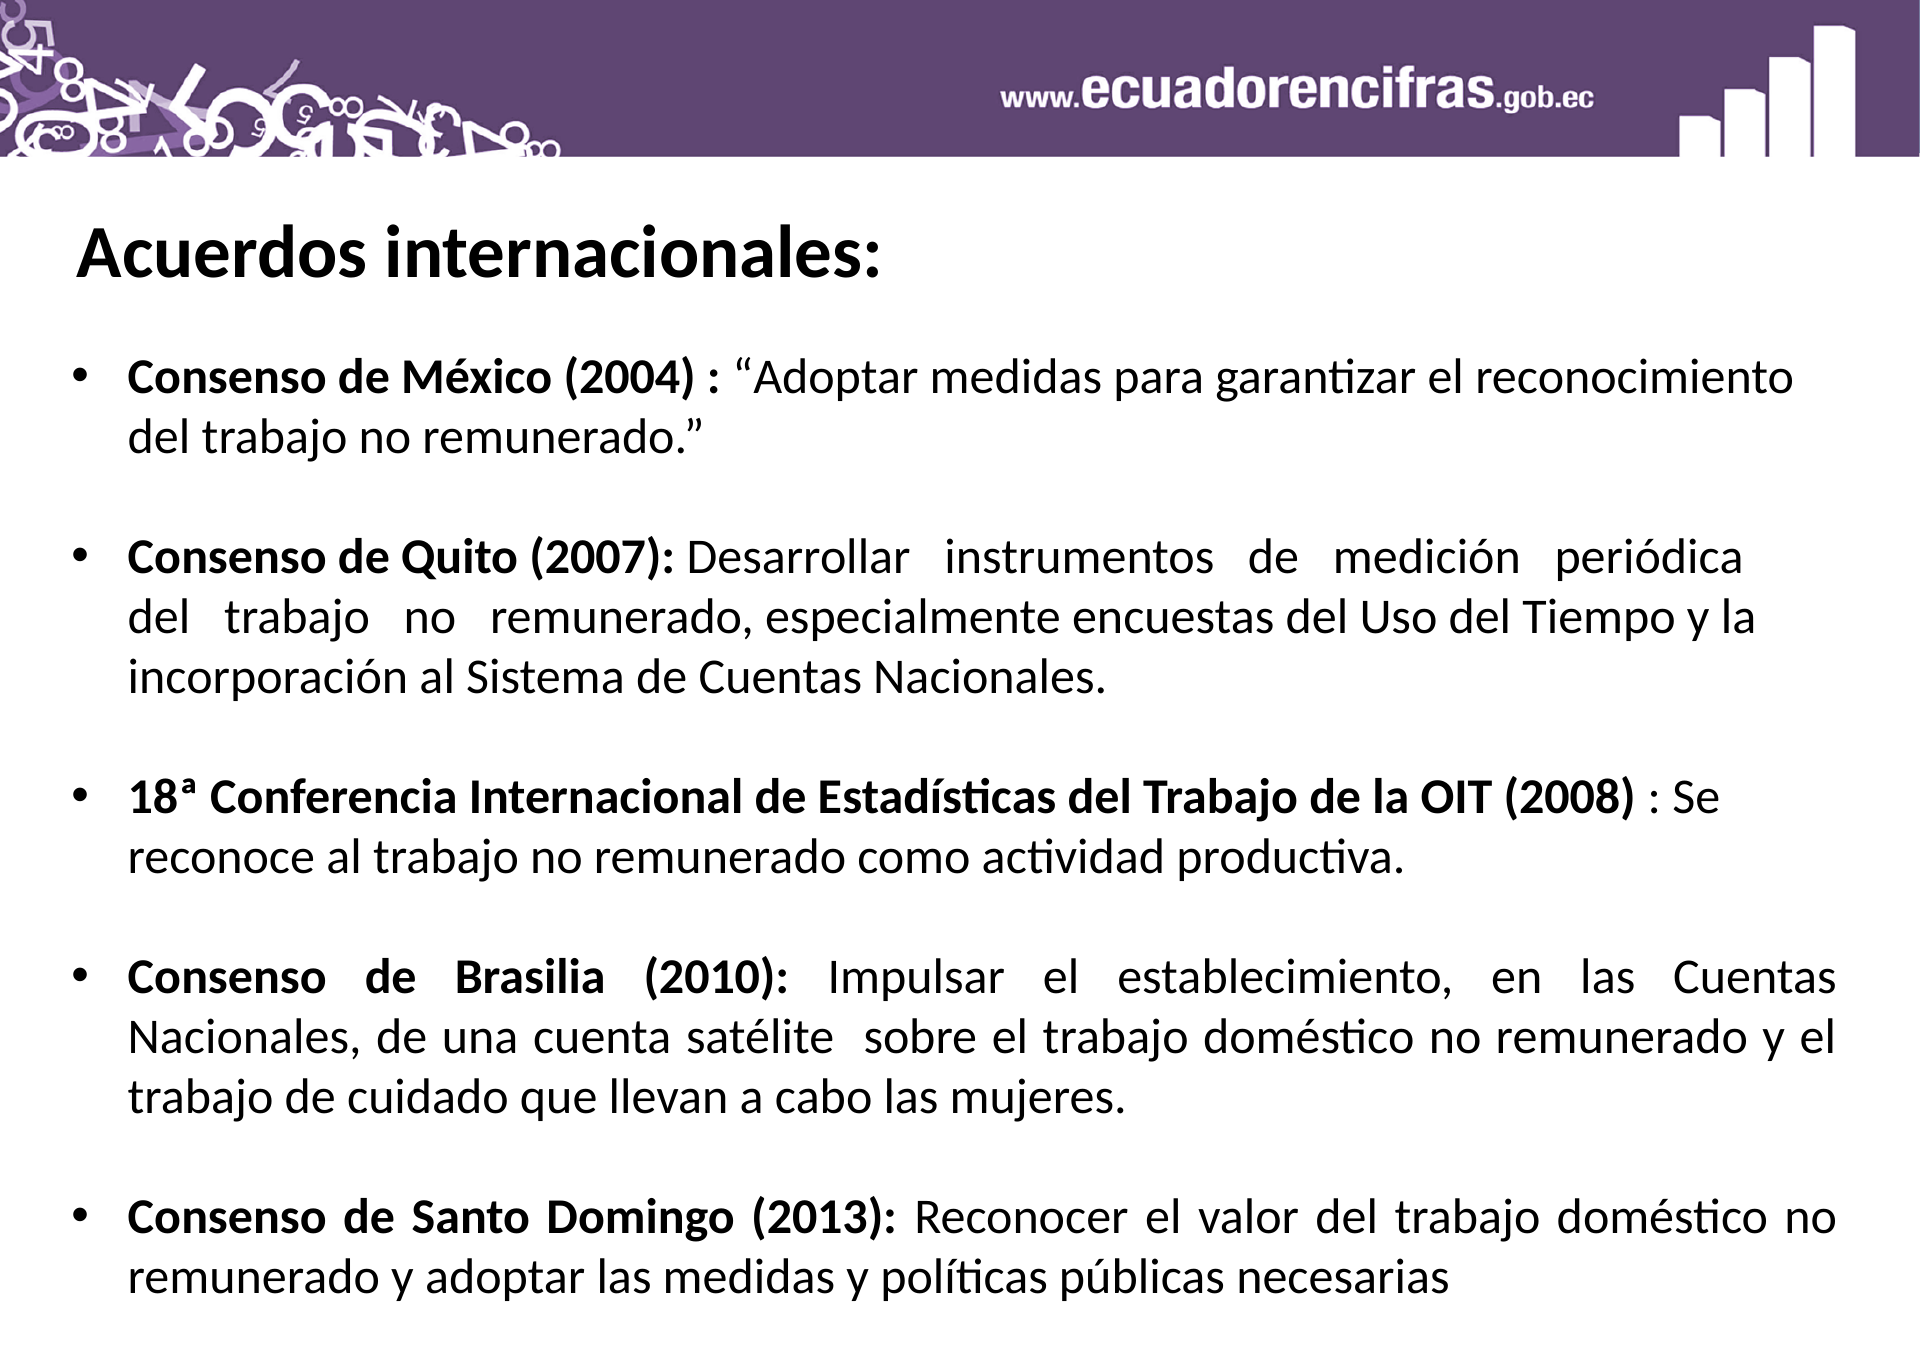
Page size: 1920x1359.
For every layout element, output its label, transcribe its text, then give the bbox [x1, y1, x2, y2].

text_box Acuerdos internacionales: [62, 194, 1731, 300]
picture [0, 0, 1920, 1359]
text_box Consenso de México (2004) : “Adoptar medidas para garantizar el reconocimiento del trabajo no remunerado.” Consenso de Quito (2007): Desarrollar instrumentos de medición periódica del trabajo no remunerado, especialmente encuestas del Uso del Tiempo y la incorporación al Sistema de Cuentas Nacionales. 18ª Conferencia Internacional de Estadísticas del Trabajo de la OIT (2008) : Se reconoce al trabajo no remunerado como actividad productiva. Consenso de Brasilia (2010): Impulsar el establecimiento, en las Cuentas Nacionales, de una cuenta satélite sobre el trabajo doméstico no remunerado y el trabajo de cuidado que llevan a cabo las mujeres. Consenso de Santo Domingo (2013): Reconocer el valor del trabajo doméstico no remunerado y adoptar las medidas y políticas públicas necesarias [56, 336, 1853, 1359]
